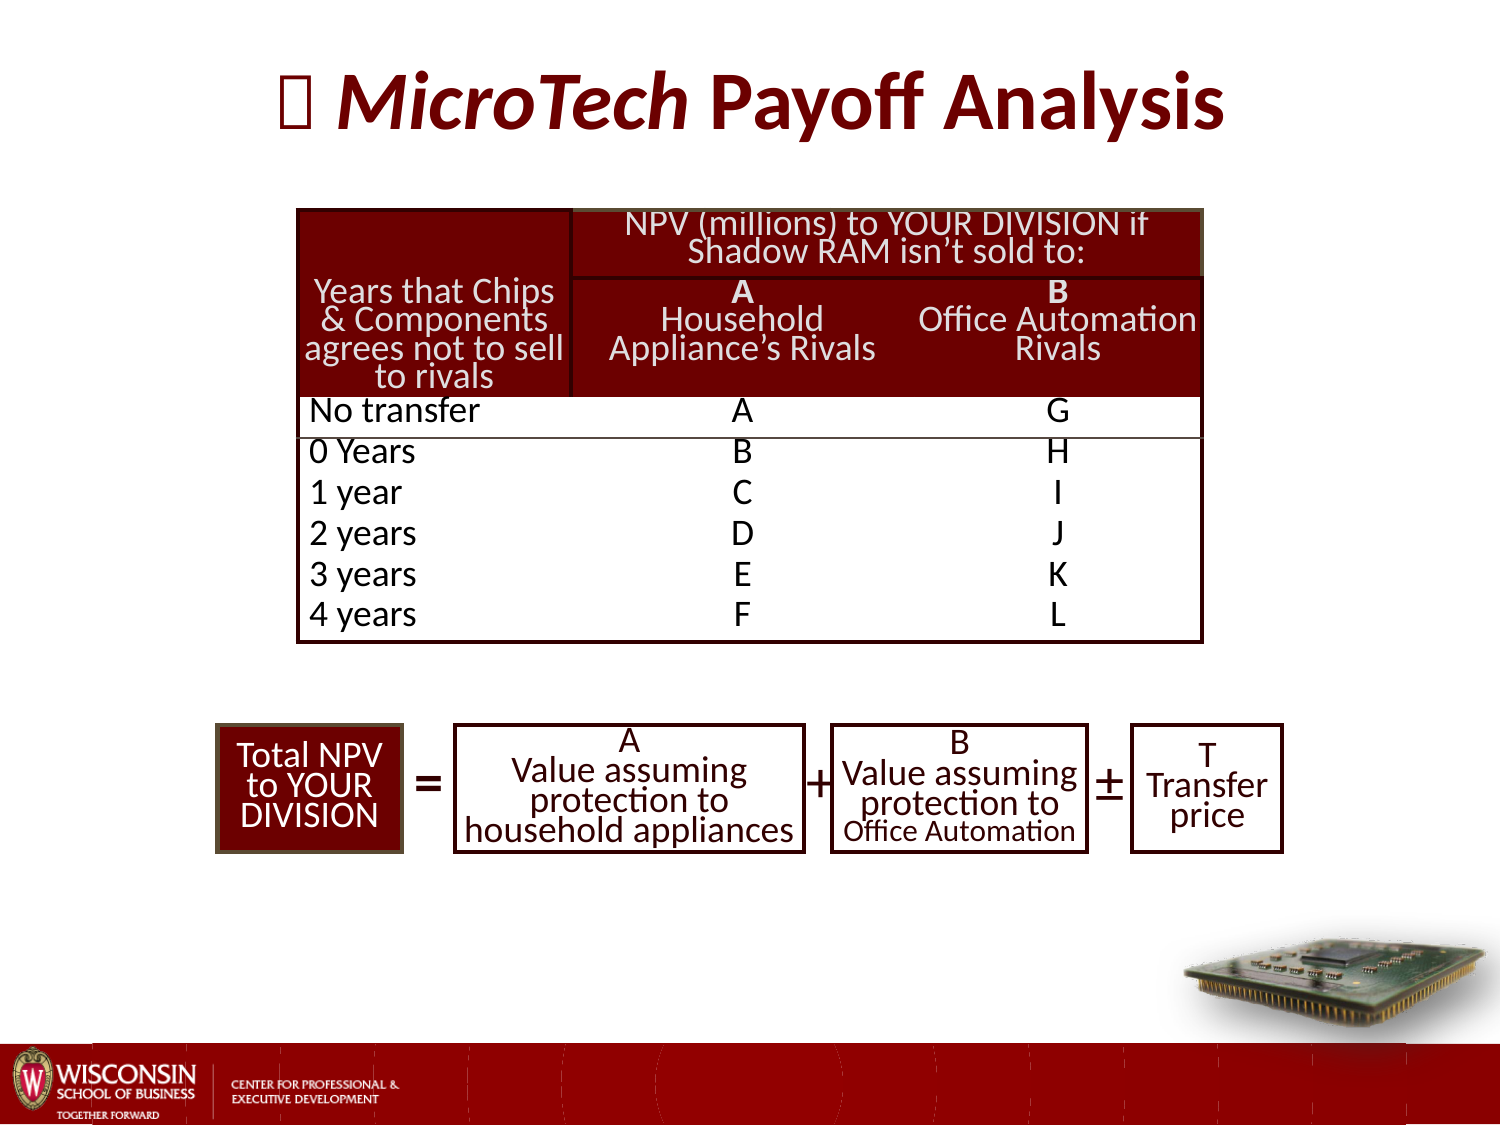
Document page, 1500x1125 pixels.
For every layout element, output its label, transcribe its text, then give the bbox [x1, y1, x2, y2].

table_cell 3 years [300, 560, 570, 601]
picture [1180, 912, 1488, 1063]
table_header = [404, 725, 453, 852]
table_cell 2 years [300, 520, 570, 560]
table_cell B [572, 439, 913, 479]
table_header ± [1089, 725, 1130, 852]
title  MicroTech Payoff Analysis [0, 37, 1500, 163]
table_cell E [572, 560, 913, 601]
table_cell F [572, 601, 913, 640]
table_cell L [915, 601, 1200, 640]
table_cell C [572, 479, 913, 520]
table_cell 4 years [300, 601, 570, 640]
table_header Years that Chips & Components agrees not to sell to rivals [300, 212, 569, 397]
table_cell No transfer [300, 397, 570, 437]
table_cell B Office Automation Rivals [914, 280, 1200, 397]
table_cell H [915, 439, 1200, 479]
table_cell A [572, 397, 913, 437]
table_cell 0 Years [300, 439, 570, 479]
table_cell G [915, 397, 1200, 437]
table_cell J [915, 520, 1200, 560]
table_cell 1 year [300, 479, 570, 520]
table_header Total NPV to YOUR DIVISION [220, 727, 400, 850]
table_cell K [915, 560, 1200, 601]
table_cell A Household Appliance’s Rivals [573, 280, 914, 397]
table_header + [806, 725, 830, 852]
table_cell D [572, 520, 913, 560]
table_cell I [915, 479, 1200, 520]
table_header A Value assuming protection to household appliances [457, 727, 802, 850]
picture [12, 1046, 400, 1120]
table_header NPV (millions) to YOUR DIVISION if Shadow RAM isn’t sold to: [573, 212, 1200, 276]
table_header T Transfer price [1134, 727, 1280, 850]
table_header B Value assuming protection to Office Automation [834, 727, 1085, 850]
